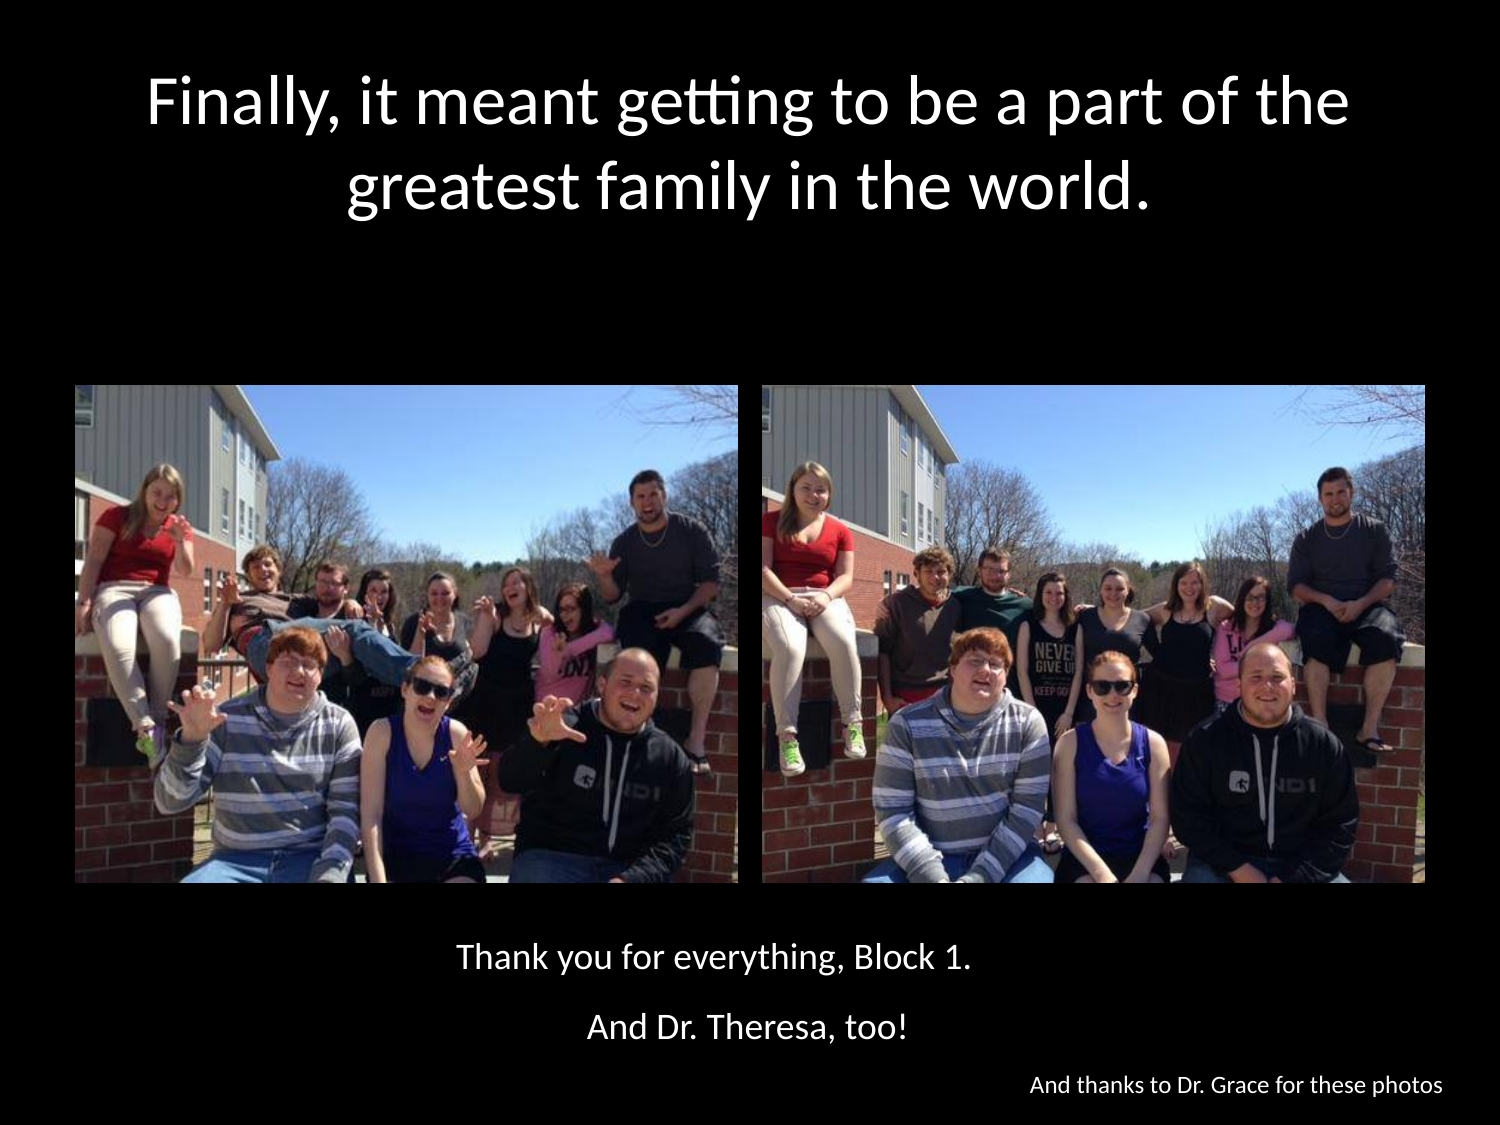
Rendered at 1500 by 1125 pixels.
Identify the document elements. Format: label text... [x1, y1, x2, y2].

text_box And thanks to Dr. Grace for these photos [1015, 1061, 1500, 1106]
title Finally, it meant getting to be a part of the greatest family in the world. [75, 45, 1425, 233]
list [74, 262, 738, 1006]
text_box Thank you for everything, Block 1. [741, 924, 757, 985]
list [762, 262, 1426, 1006]
text_box And Dr. Theresa, too! [572, 994, 1063, 1055]
